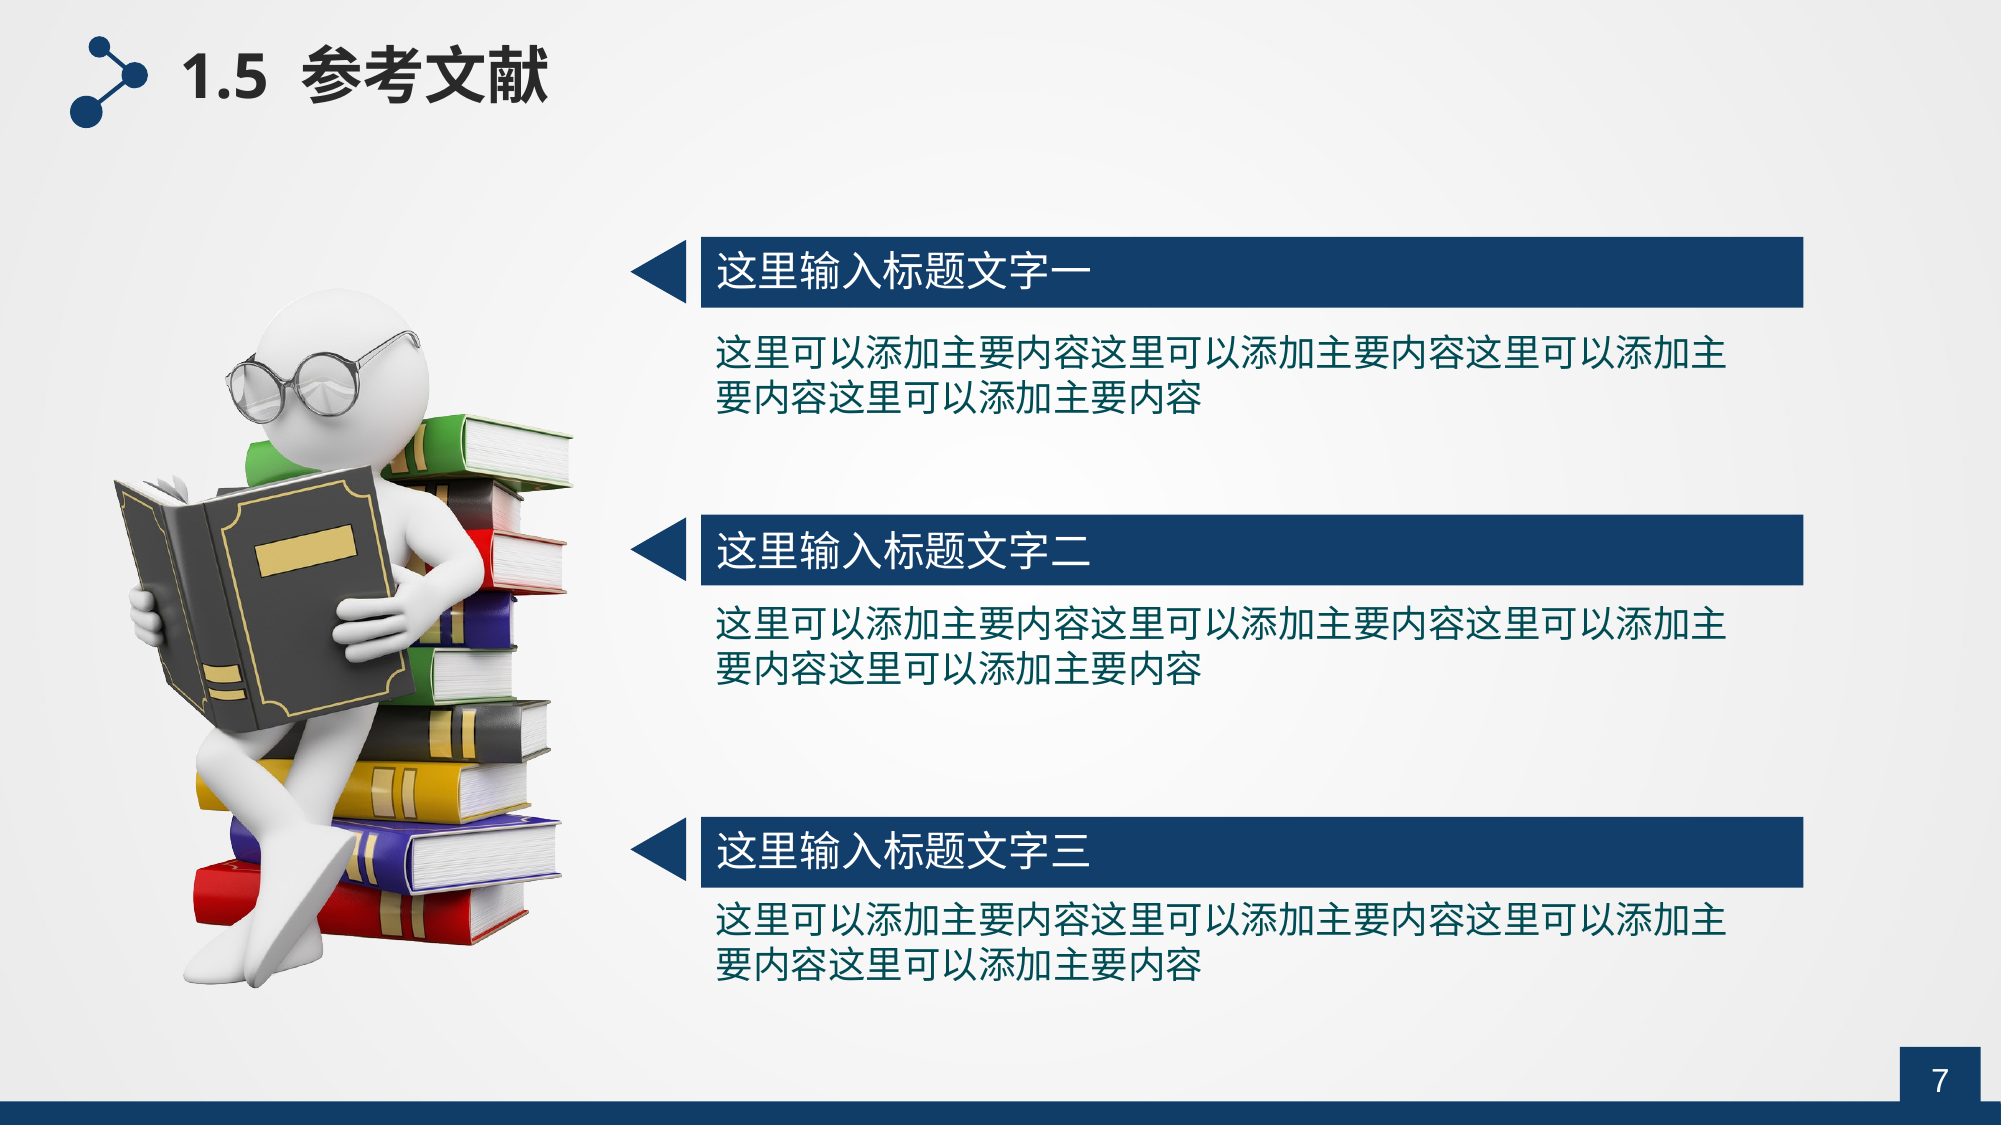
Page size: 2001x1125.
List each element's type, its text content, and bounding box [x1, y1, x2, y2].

text_box 这里可以添加主要内容这里可以添加主要内容这里可以添加主要内容这里可以添加主要内容 [701, 888, 1780, 994]
text_box 这里输入标题文字三 [701, 816, 1320, 882]
text_box [70, 36, 148, 129]
text_box [701, 236, 1804, 308]
text_box [701, 816, 1804, 888]
text_box 这里输入标题文字二 [701, 516, 1320, 582]
text_box 1.5 参考文献 [164, 28, 565, 119]
picture [0, 0, 2001, 1101]
text_box 这里可以添加主要内容这里可以添加主要内容这里可以添加主要内容这里可以添加主要内容 [701, 592, 1780, 698]
text_box [636, 817, 687, 882]
text_box [701, 514, 1804, 586]
text_box [630, 239, 687, 304]
text_box 这里输入标题文字一 [701, 236, 1296, 302]
text_box [636, 517, 687, 582]
text_box 这里可以添加主要内容这里可以添加主要内容这里可以添加主要内容这里可以添加主要内容 [701, 322, 1780, 427]
